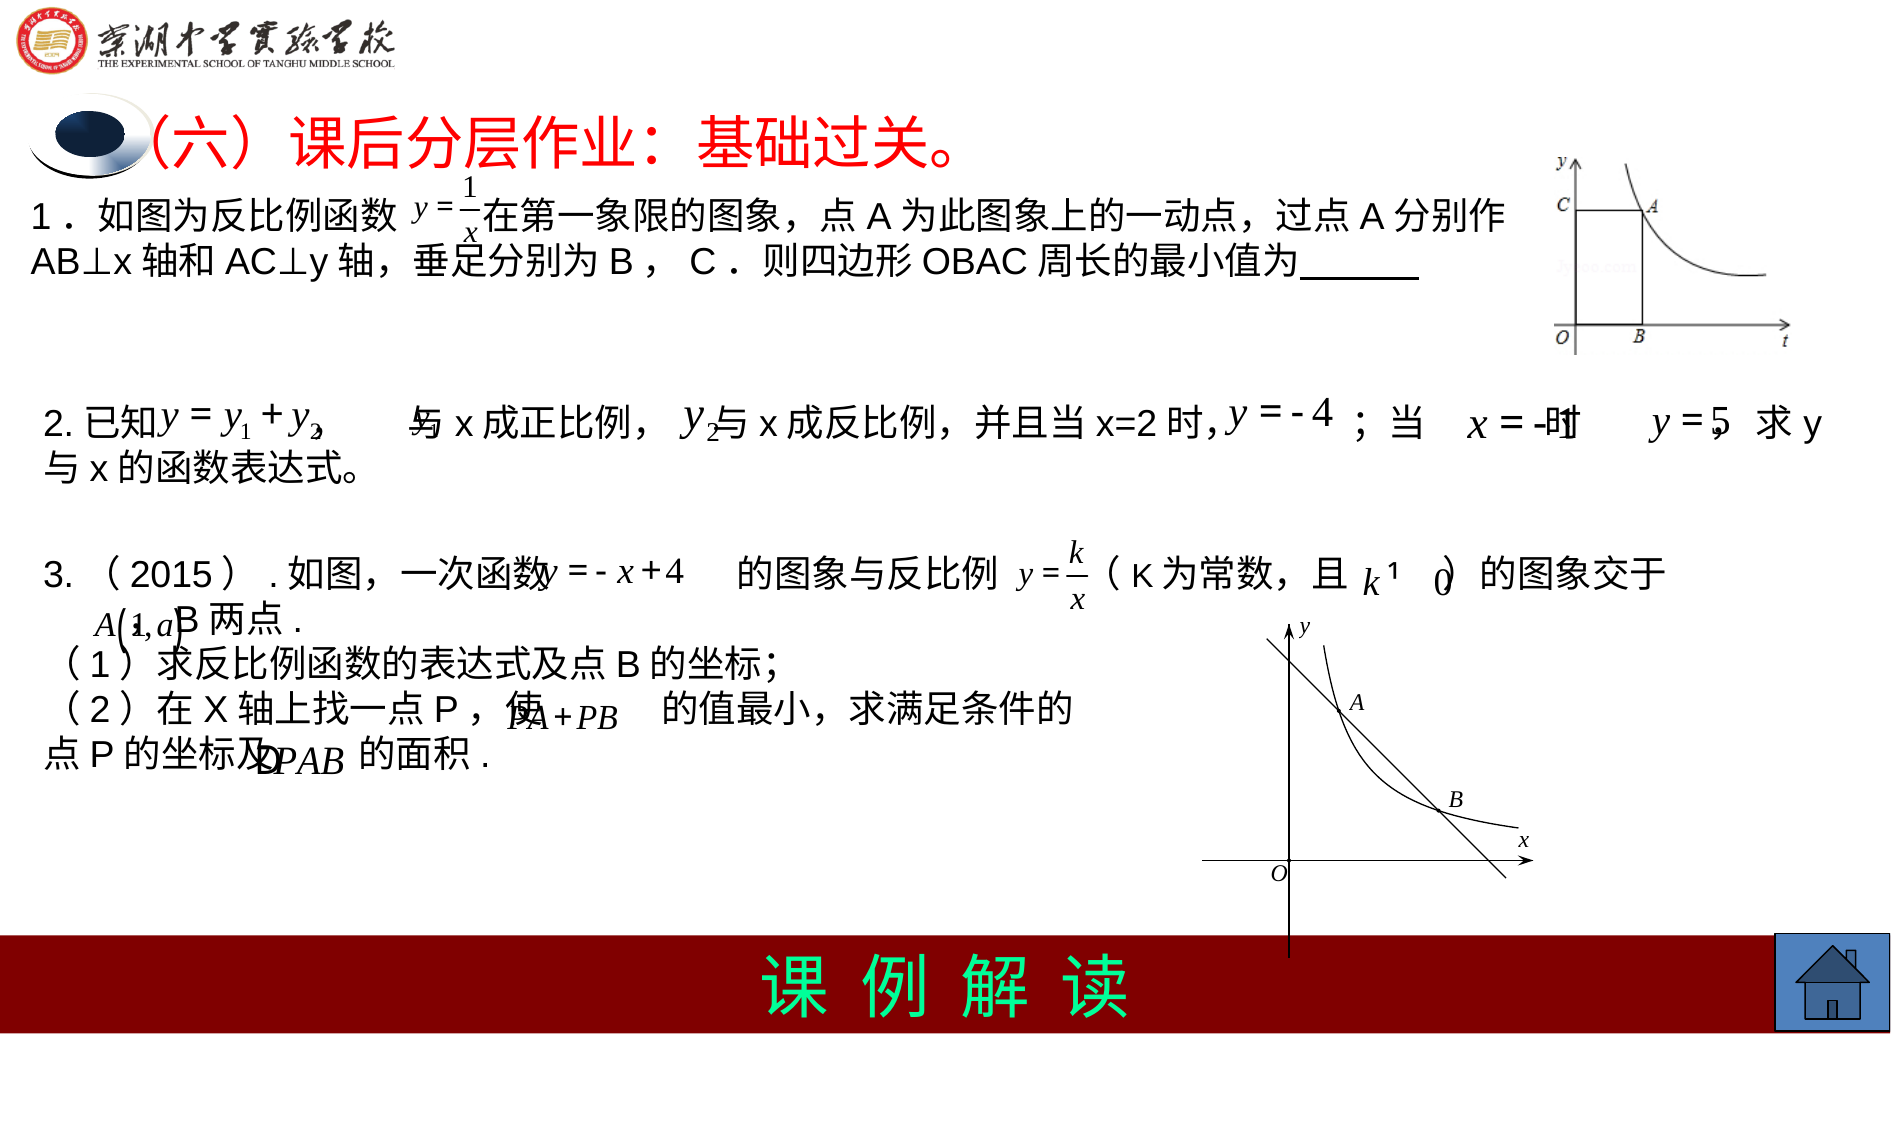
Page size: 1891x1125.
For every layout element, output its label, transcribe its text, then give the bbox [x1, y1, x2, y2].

text_box 1．如图为反比例函数 在第一象限的图象，点A为此图象上的一动点，过点A分别作 AB⊥x轴和AC⊥y轴，垂足分别为B，C．则四边形OBAC周长的最小值为 [15, 184, 1521, 290]
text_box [671, 382, 731, 450]
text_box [1010, 531, 1096, 618]
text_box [1458, 396, 1584, 450]
picture [1188, 598, 1555, 972]
text_box （六）课后分层作业：基础过关。 [153, 98, 988, 184]
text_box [500, 696, 626, 739]
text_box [86, 598, 196, 658]
text_box [1775, 933, 1891, 1032]
picture [0, 0, 444, 83]
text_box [150, 387, 329, 450]
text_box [248, 737, 353, 786]
text_box 2.已知 ， 与x成正比例， 与x成反比例，并且当x=2时， ；当 时 ， 求y与x的函数表达式。 [28, 391, 1845, 497]
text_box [26, 93, 151, 179]
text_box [1217, 387, 1340, 445]
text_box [1356, 559, 1459, 606]
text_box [1641, 396, 1738, 452]
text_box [531, 549, 692, 600]
text_box 3.（2015）.如图，一次函数 的图象与反比例 （K为常数，且 ）的图象交于 ，B两点. （1）求反比例函数的表达式及点B的坐标； （2）在X轴上找一点P，使 的值最小，求满足条件的 点P的坐标及 的面积. [28, 542, 1691, 783]
picture [1553, 156, 1793, 355]
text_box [405, 167, 486, 250]
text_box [405, 394, 444, 444]
text_box 课 例 解 读 [0, 935, 1891, 1034]
